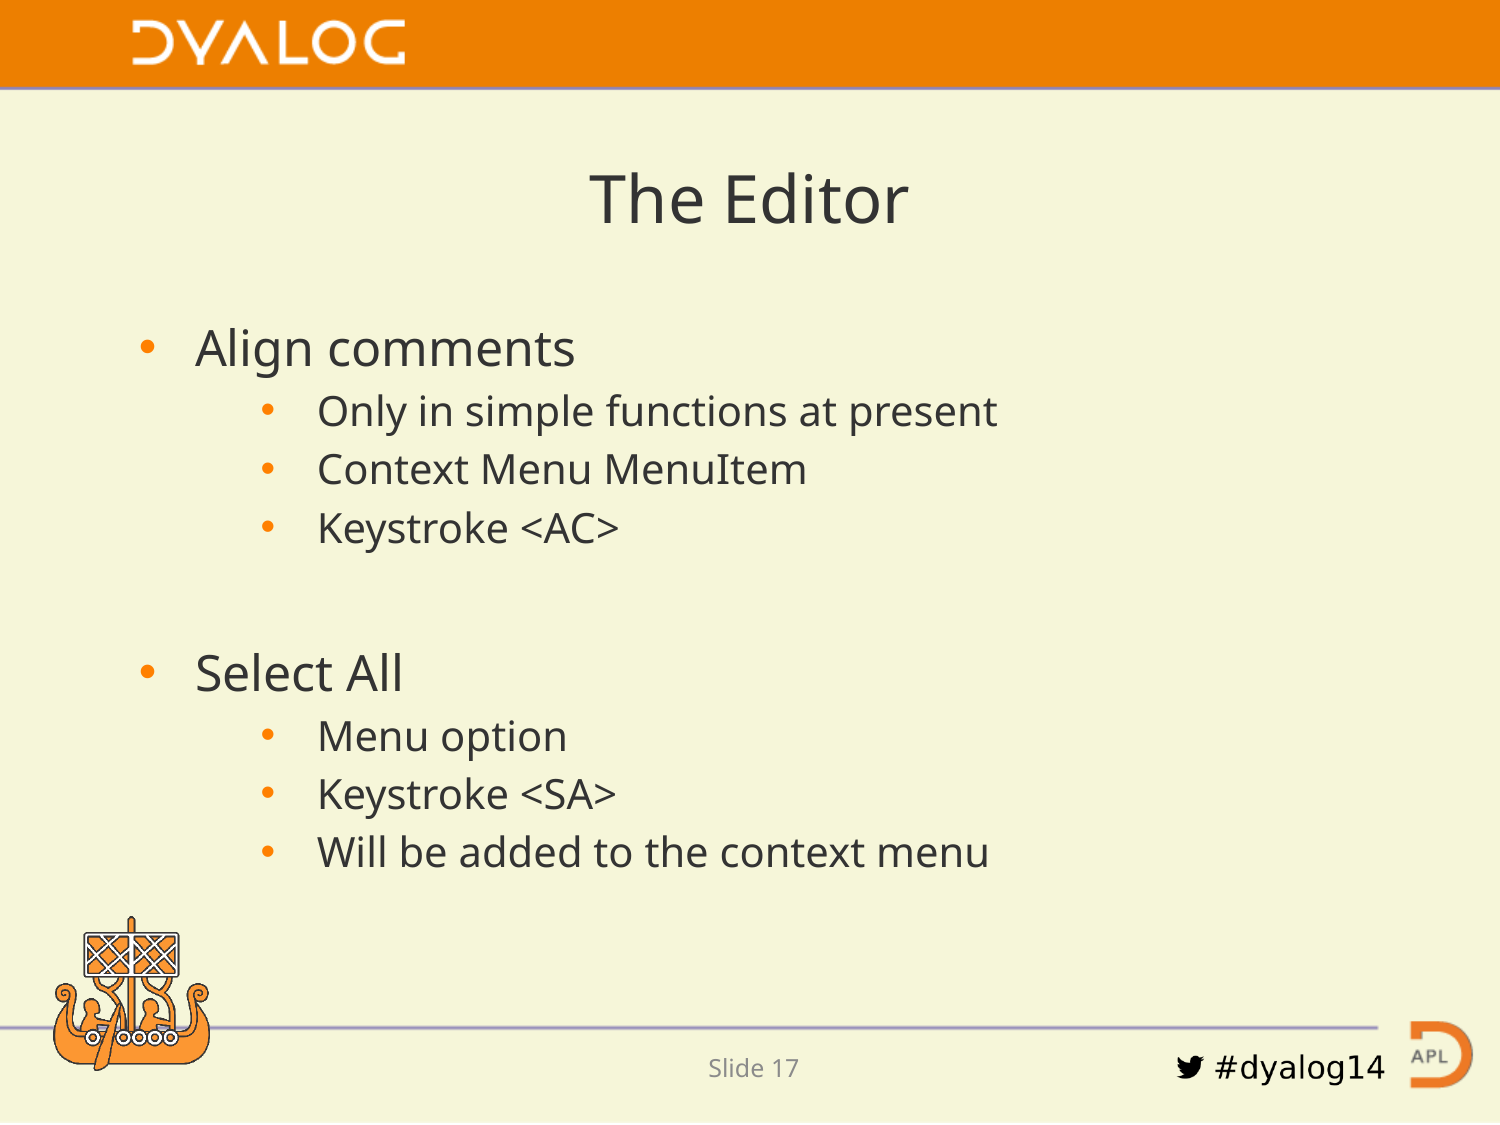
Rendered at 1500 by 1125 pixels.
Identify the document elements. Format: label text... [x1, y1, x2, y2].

list The Editor Align comments Only in simple functions at present Context Menu MenuItem Keystroke <AC> Select All Menu option Keystroke <SA> Will be added to the context menu [123, 149, 1376, 917]
picture [0, 0, 1500, 1123]
slide_number Slide 16 [585, 1039, 923, 1100]
